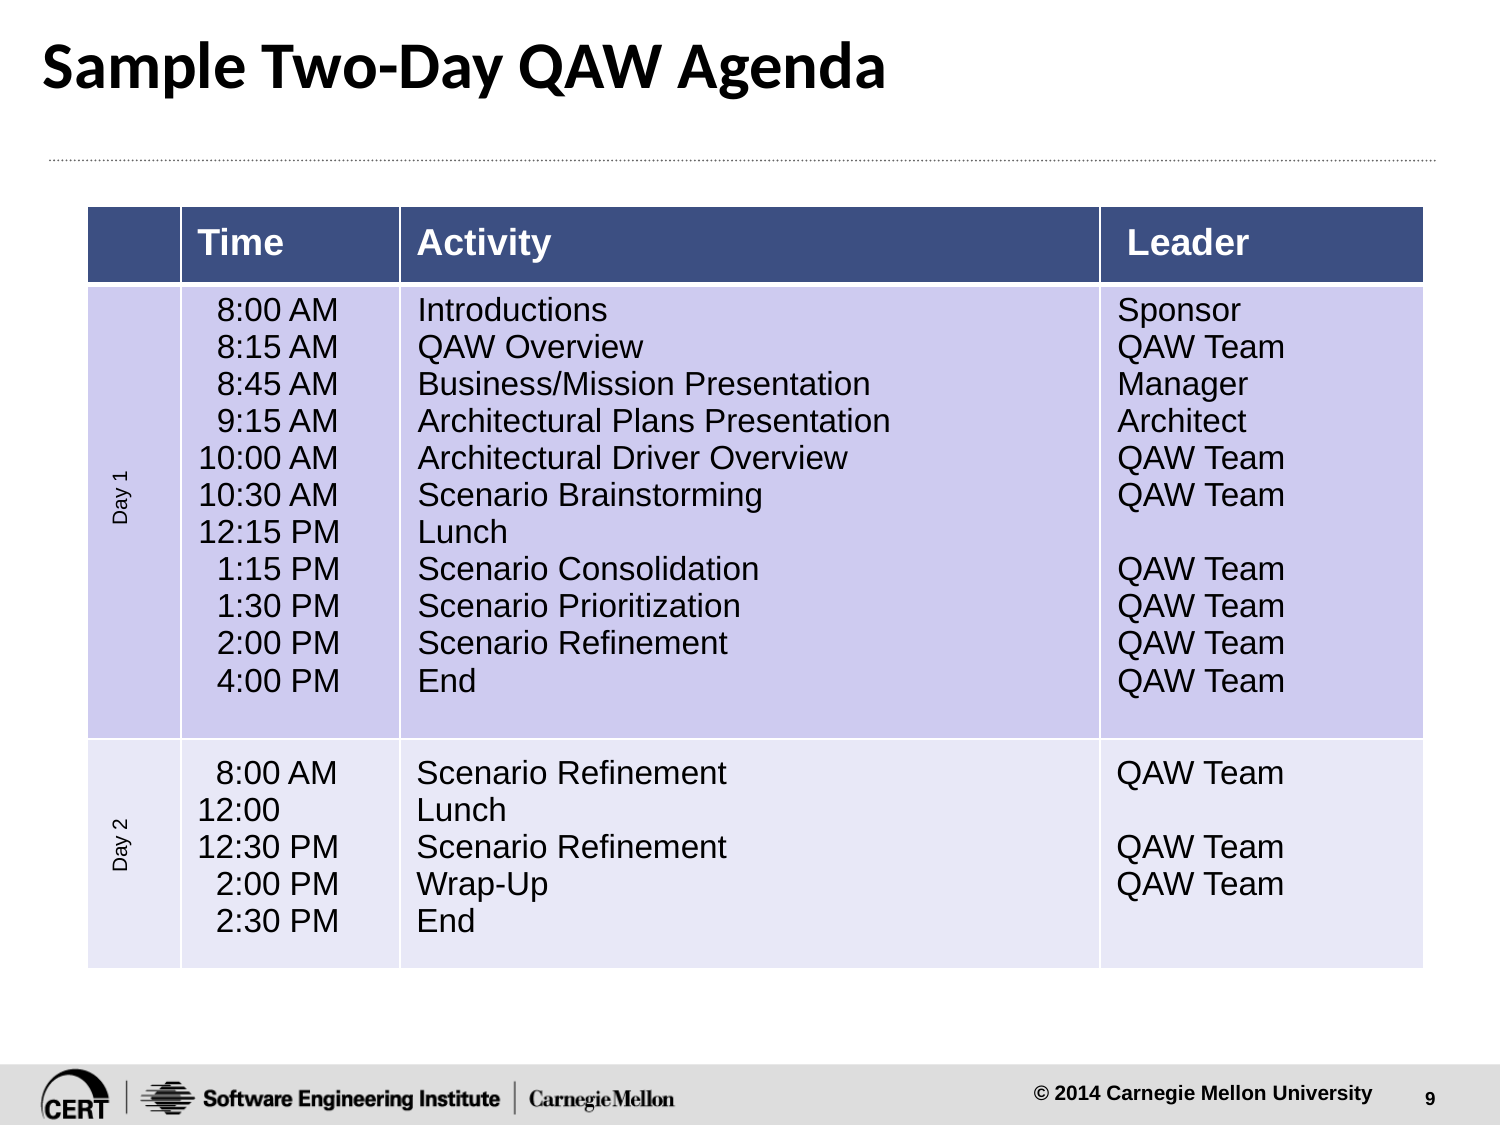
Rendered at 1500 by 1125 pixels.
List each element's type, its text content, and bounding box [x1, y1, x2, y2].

title Sample Two-Day QAW Agenda [42, 37, 1434, 155]
text_box Day 1 [106, 470, 132, 526]
text_box Day 2 [106, 818, 132, 874]
table_cell [88, 740, 180, 968]
picture [24, 1065, 688, 1125]
table_cell QAW Team QAW Team QAW Team [1101, 740, 1423, 968]
table_cell 8:00 AM 8:15 AM 8:45 AM 9:15 AM 10:00 AM 10:30 AM 12:15 PM 1:15 PM 1:30 PM 2:00 PM 4:00 PM [182, 287, 399, 738]
table_header Time [182, 207, 399, 282]
table_cell [88, 287, 180, 738]
table_header Leader [1101, 207, 1423, 282]
table_cell Scenario Refinement Lunch Scenario Refinement Wrap-Up End [401, 740, 1099, 968]
table_cell Introductions QAW Overview Business/Mission Presentation Architectural Plans Presentation Architectural Driver Overview Scenario Brainstorming Lunch Scenario Consolidation Scenario Prioritization Scenario Refinement End [401, 287, 1099, 738]
table_header [88, 207, 180, 282]
table_cell Sponsor QAW Team Manager Architect QAW Team QAW Team QAW Team QAW Team QAW Team QAW Team [1101, 287, 1423, 738]
table_header Activity [401, 207, 1099, 282]
table_cell 8:00 AM 12:00 12:30 PM 2:00 PM 2:30 PM [182, 740, 399, 968]
